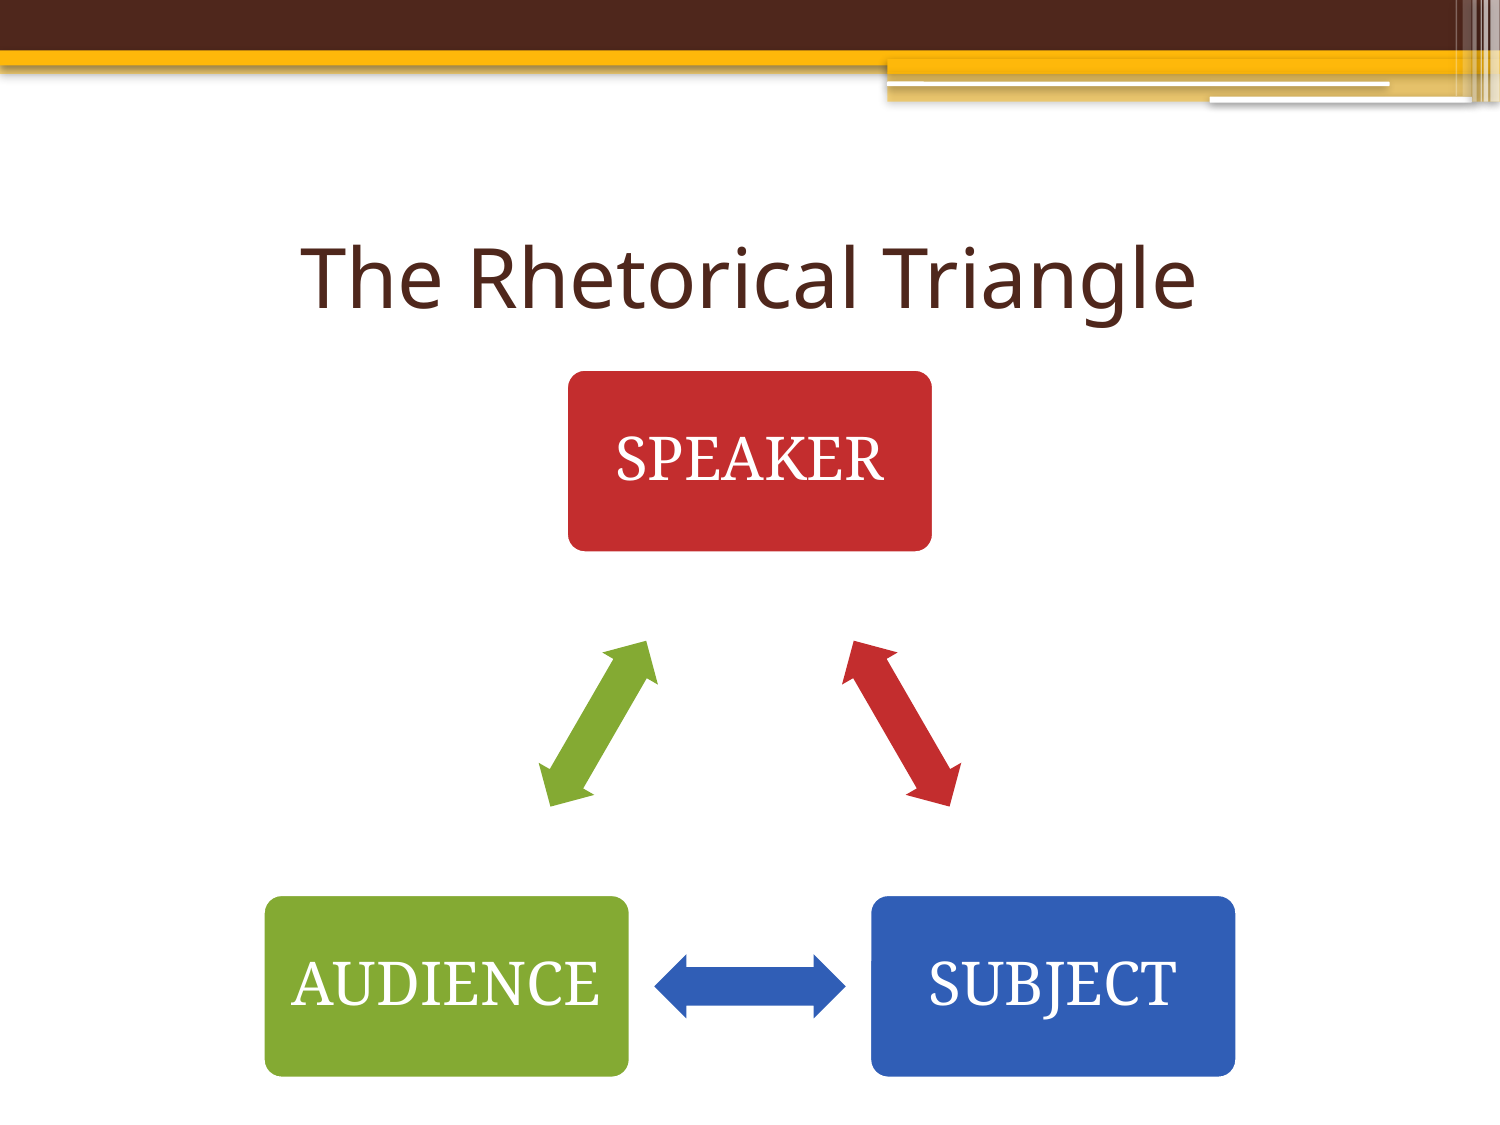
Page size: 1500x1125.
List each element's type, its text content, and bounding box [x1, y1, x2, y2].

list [74, 368, 1426, 1079]
title The Rhetorical Triangle [75, 187, 1425, 363]
